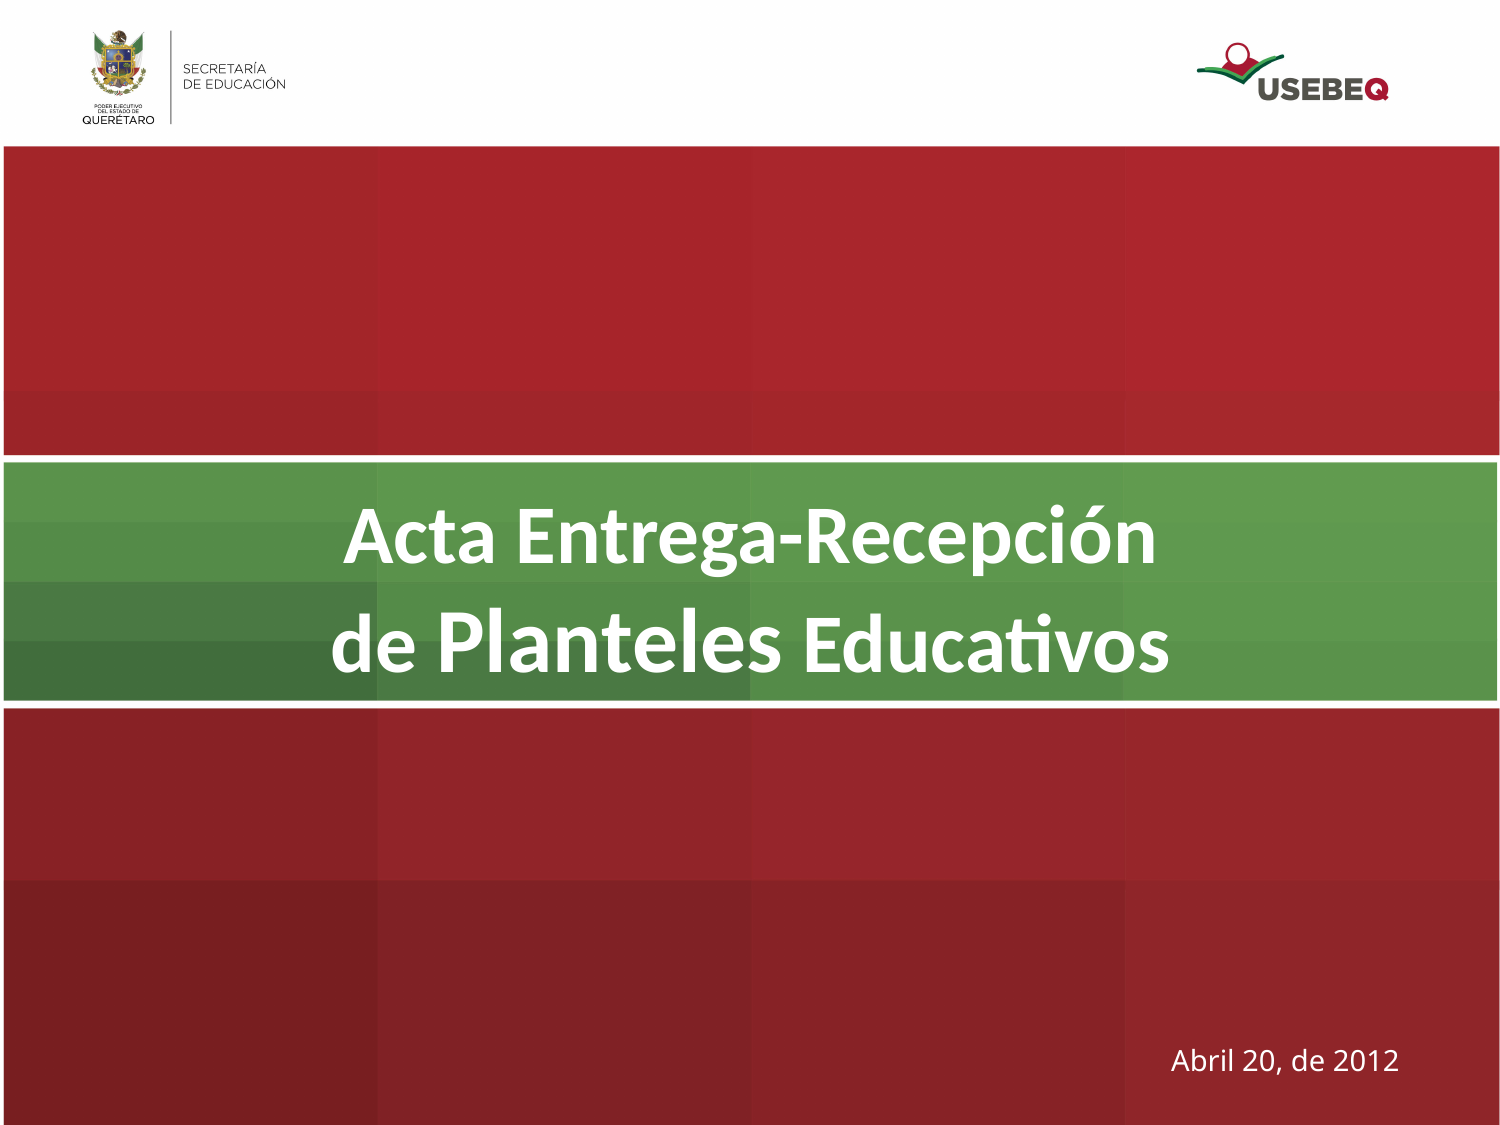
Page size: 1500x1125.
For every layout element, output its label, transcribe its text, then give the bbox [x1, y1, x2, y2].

text_box Abril 20, de 2012 [1104, 1035, 1467, 1085]
picture [0, 0, 1500, 1125]
text_box Acta Entrega-Recepción de Planteles Educativos [74, 473, 1446, 698]
